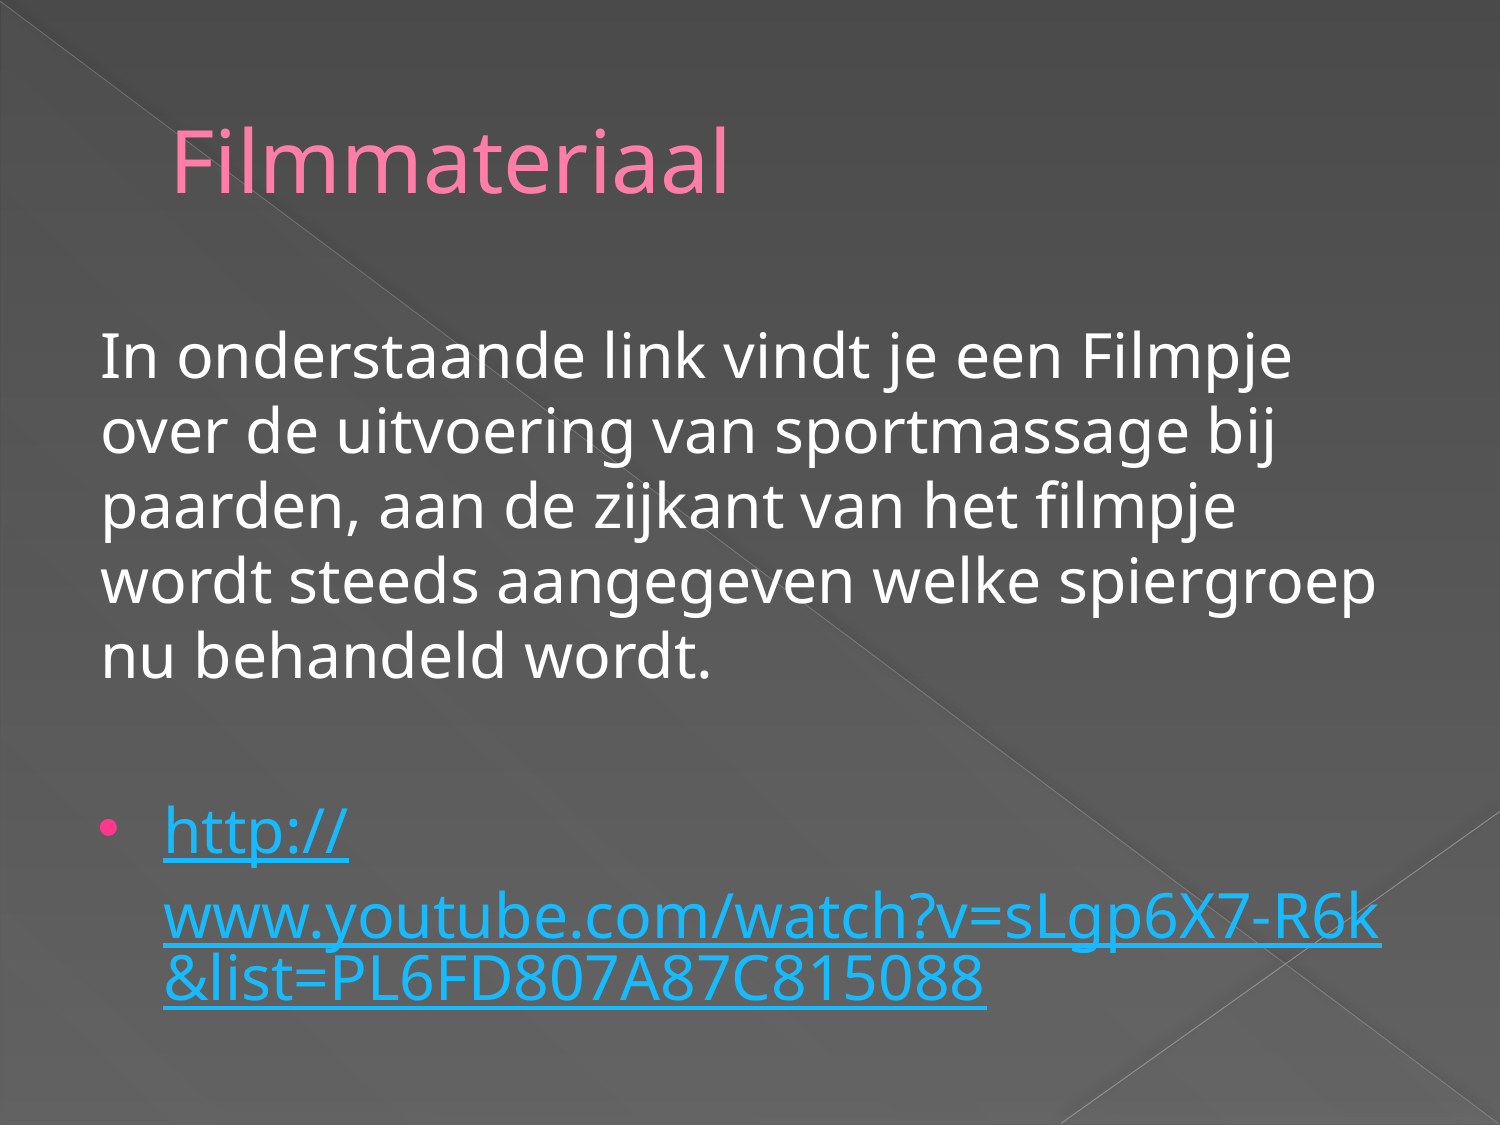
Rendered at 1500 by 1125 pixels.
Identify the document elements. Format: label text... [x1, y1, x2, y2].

title Filmmateriaal [75, 43, 1425, 274]
list In onderstaande link vindt je een Filmpje over de uitvoering van sportmassage bij paarden, aan de zijkant van het filmpje wordt steeds aangegeven welke spiergroep nu behandeld wordt. http://www.youtube.com/watch?v=sLgp6X7-R6k&list=PL6FD807A87C815088 [75, 308, 1425, 1059]
